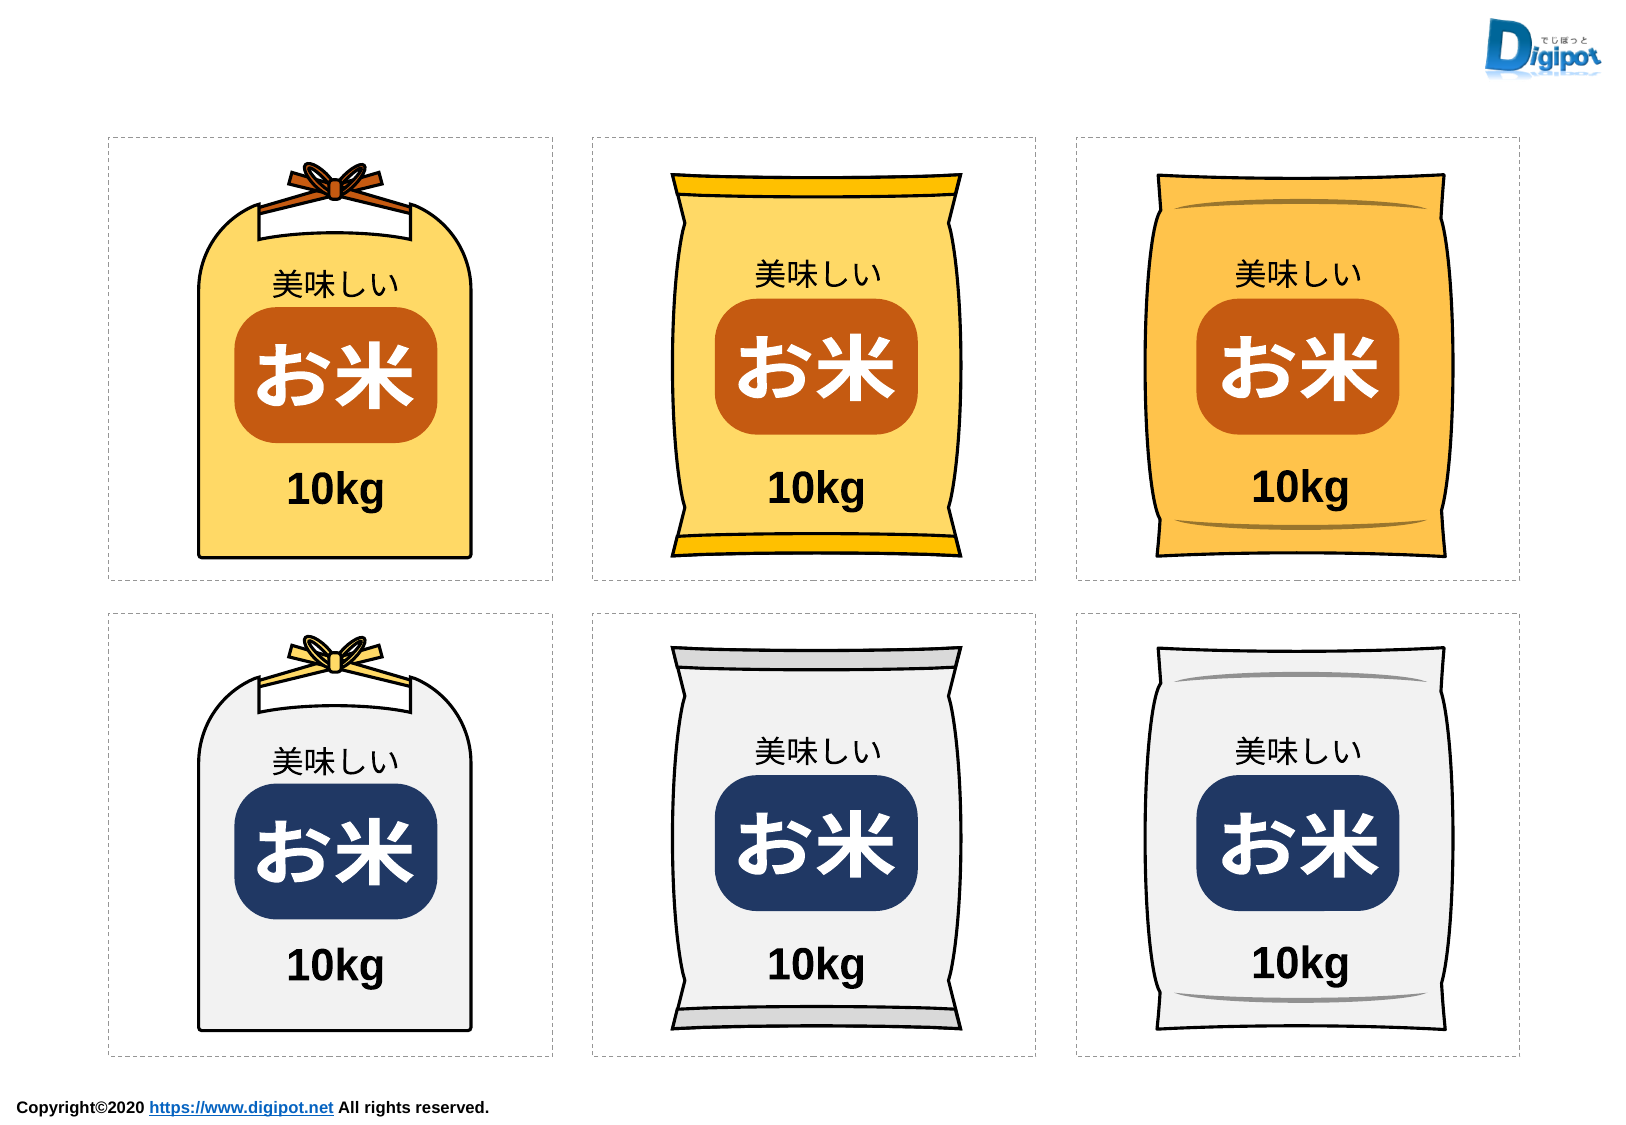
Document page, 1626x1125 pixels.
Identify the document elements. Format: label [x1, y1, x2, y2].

text_box [672, 647, 961, 1029]
picture [1485, 18, 1602, 82]
text_box [1145, 174, 1453, 557]
text_box [672, 174, 961, 556]
text_box [198, 631, 471, 1031]
text_box [1145, 647, 1453, 1030]
text_box [198, 158, 471, 558]
